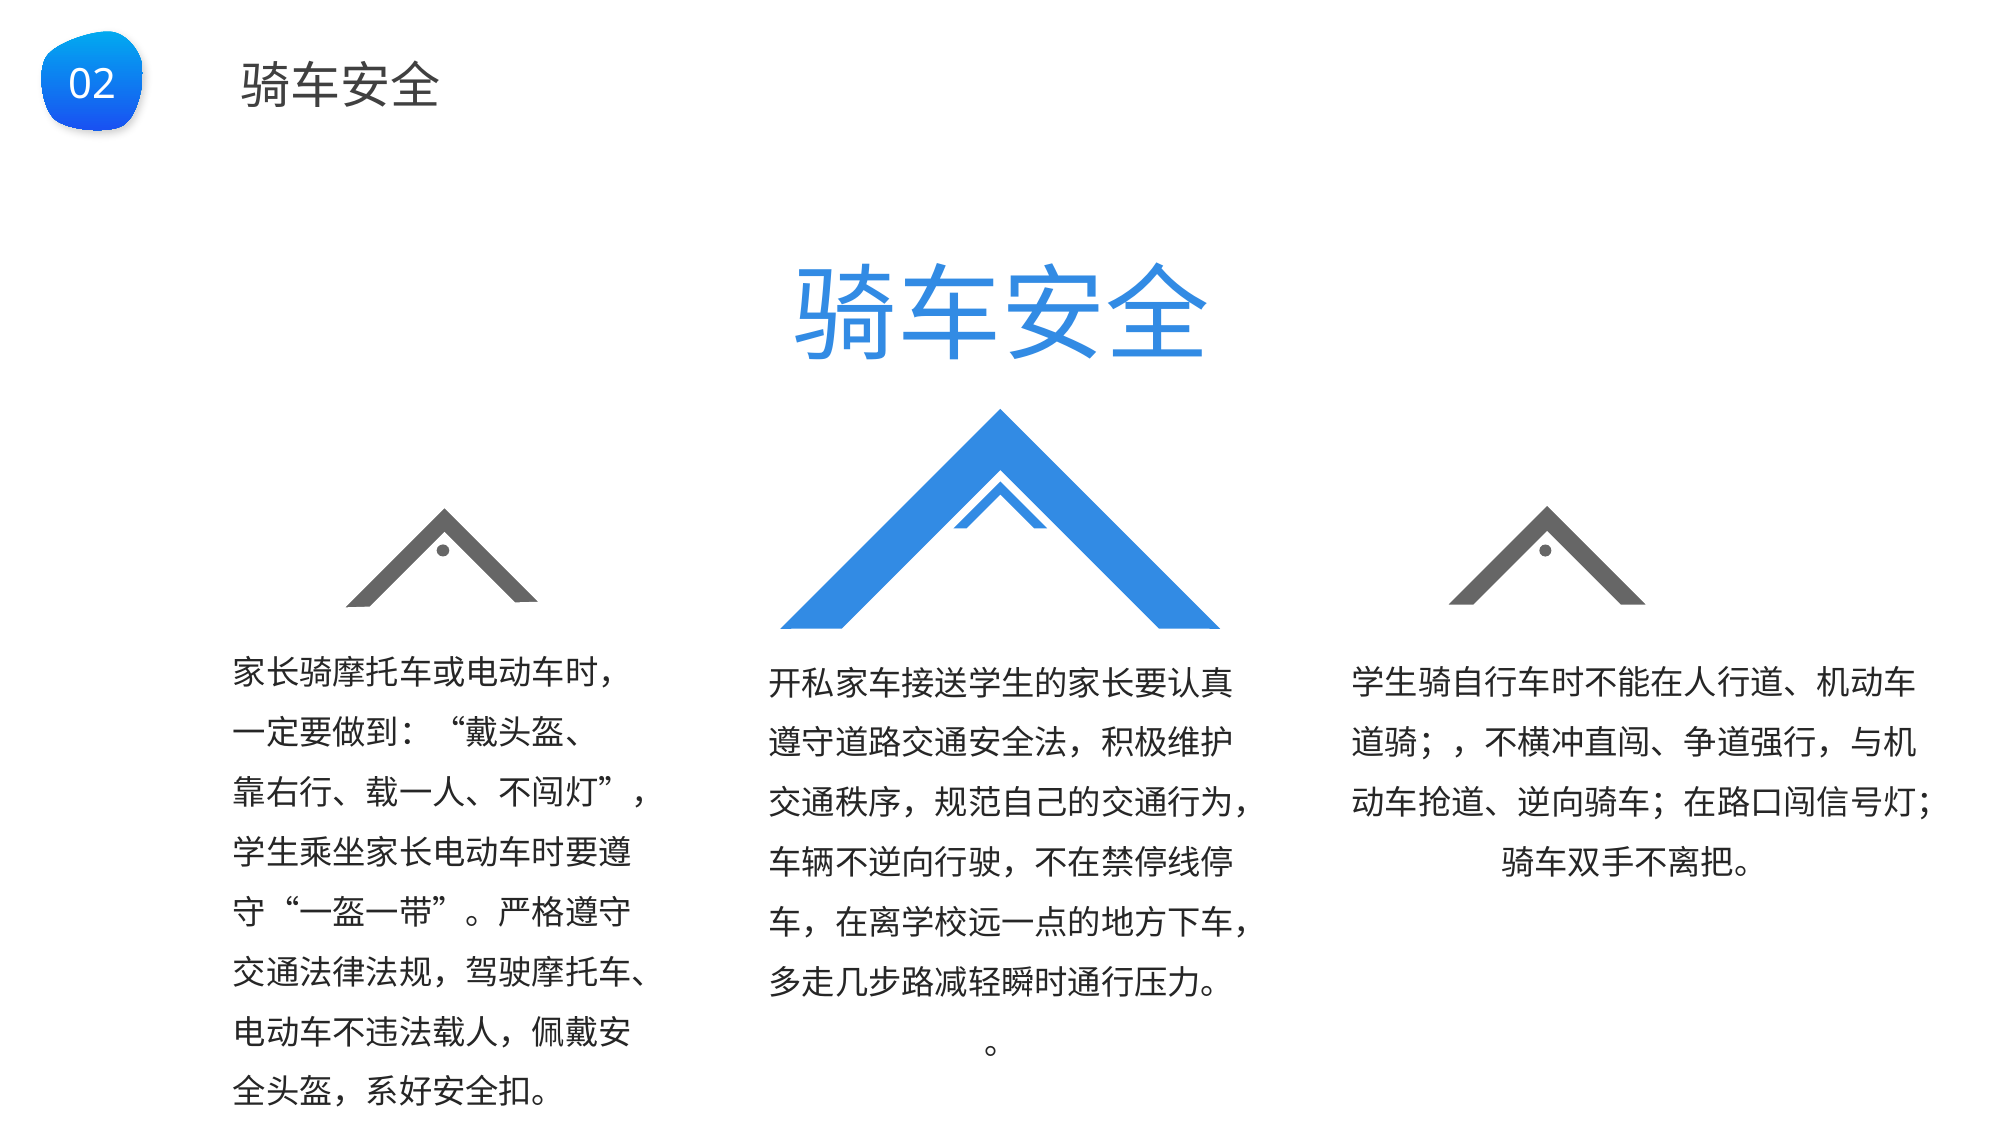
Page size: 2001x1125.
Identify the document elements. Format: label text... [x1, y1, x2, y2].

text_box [746, 473, 1257, 1074]
text_box 骑车安全 [700, 240, 1303, 380]
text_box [41, 34, 617, 133]
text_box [218, 537, 673, 1125]
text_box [1333, 534, 1936, 892]
